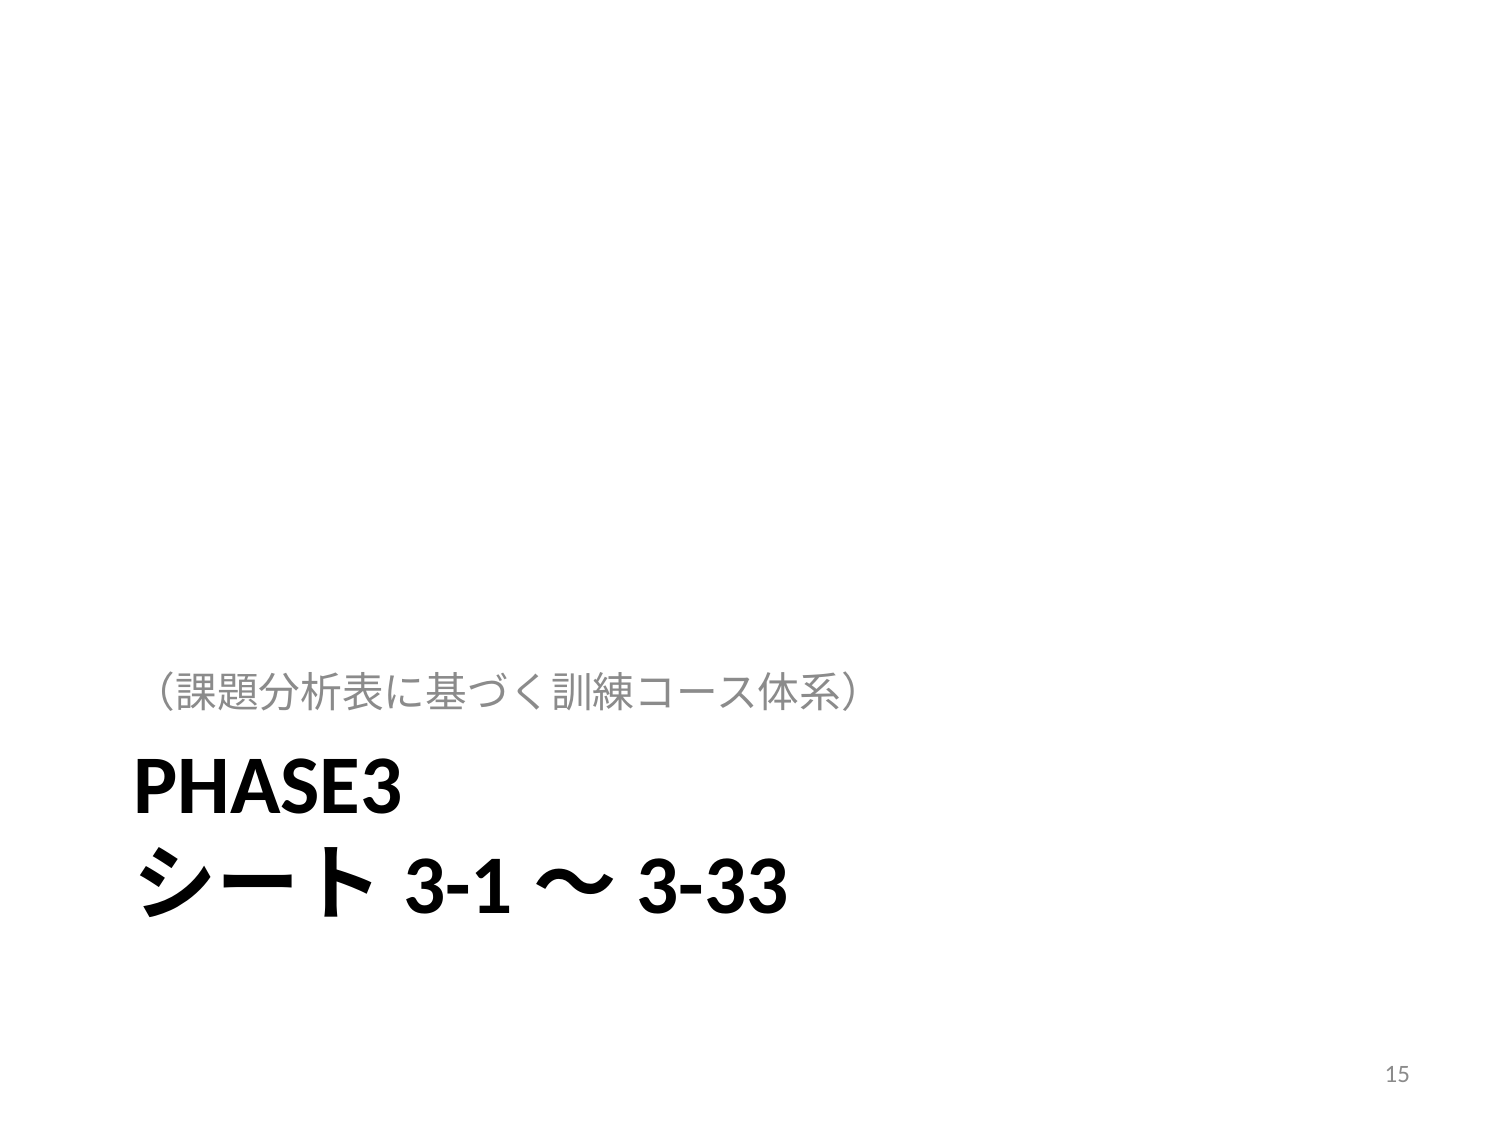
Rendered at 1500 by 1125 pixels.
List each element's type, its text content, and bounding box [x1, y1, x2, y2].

slide_number 15 [1074, 1042, 1425, 1103]
list （課題分析表に基づく訓練コース体系） [118, 476, 1394, 723]
title PHASE3 シート3-1～3-33 [118, 723, 1394, 947]
